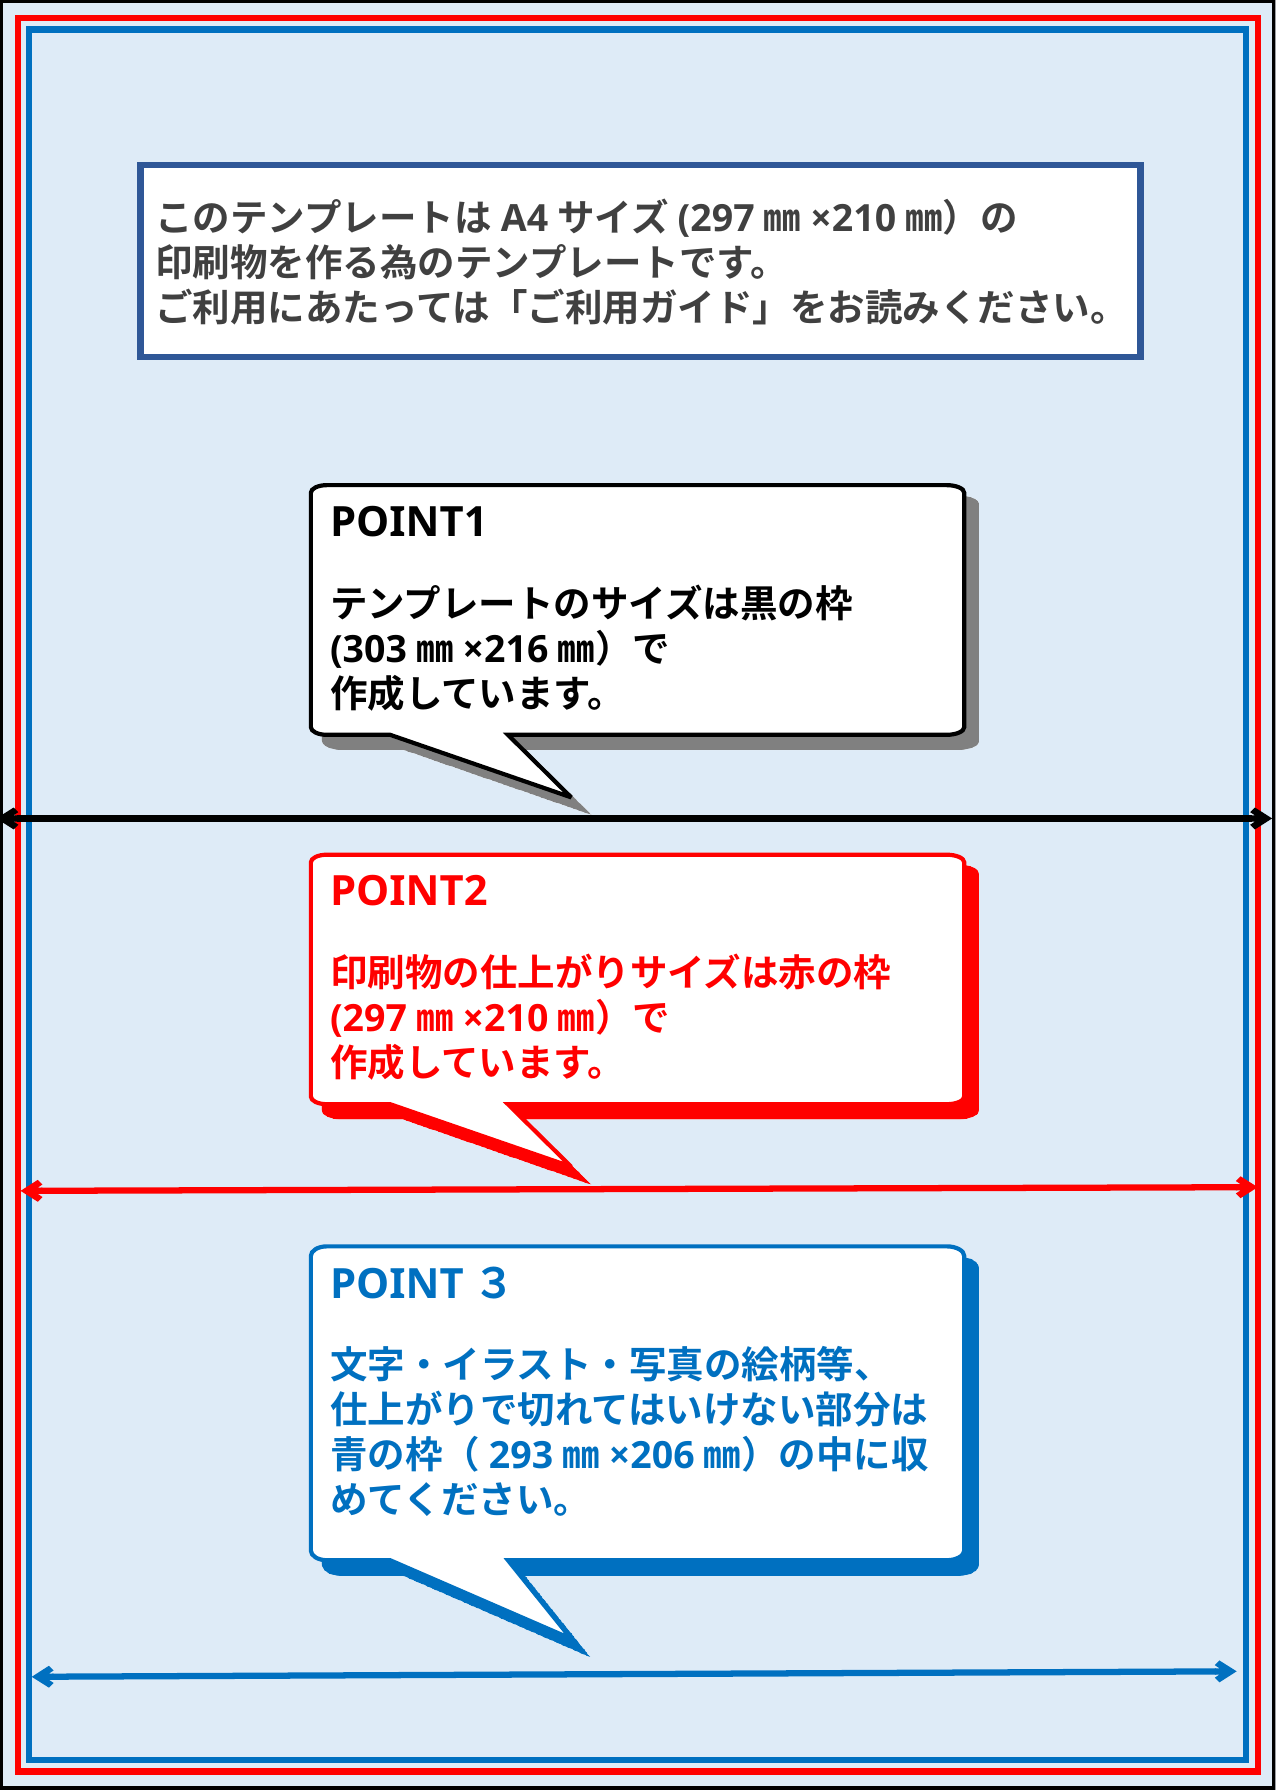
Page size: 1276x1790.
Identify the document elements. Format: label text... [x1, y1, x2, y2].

text_box [0, 0, 1276, 1790]
text_box POINT1 テンプレートのサイズは黒の枠 (303㎜×216㎜）で 作成しています。 [310, 485, 965, 798]
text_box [31, 1671, 1237, 1677]
text_box [28, 1191, 1247, 1761]
text_box このテンプレートはA4サイズ(297㎜×210㎜）の 印刷物を作る為のテンプレートです。 ご利用にあたっては「ご利用ガイド」をお読みください。 [140, 164, 1142, 358]
text_box [17, 17, 1259, 815]
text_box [20, 1187, 1258, 1191]
text_box [28, 822, 1247, 1187]
text_box POINT３ 文字・イラスト・写真の絵柄等、 仕上がりで切れてはいけない部分は 青の枠（293㎜×206㎜）の中に収めてください。 [310, 1246, 965, 1639]
text_box [17, 822, 1259, 1773]
text_box POINT2 印刷物の仕上がりサイズは赤の枠(297㎜×210㎜）で 作成しています。 [310, 854, 965, 1167]
text_box [28, 28, 1247, 815]
